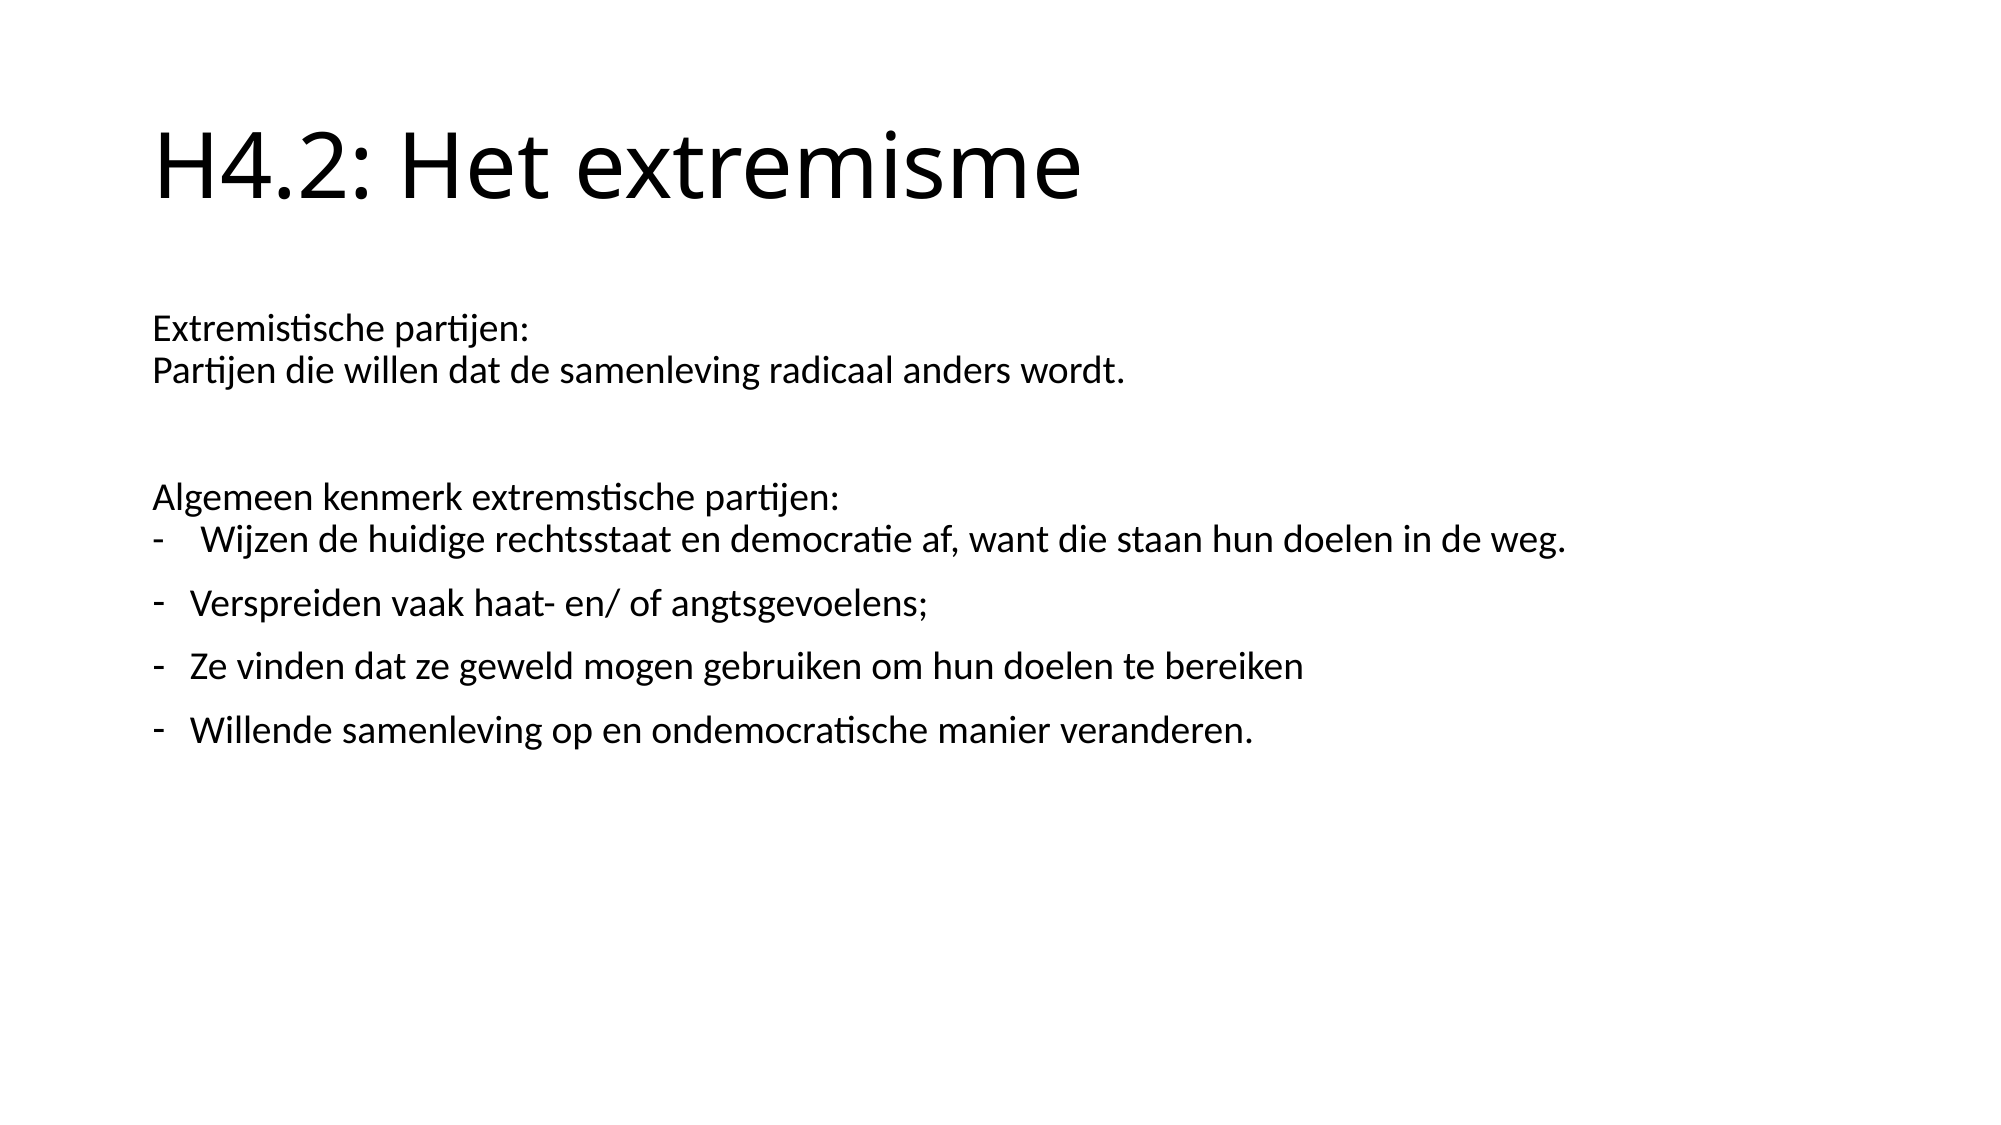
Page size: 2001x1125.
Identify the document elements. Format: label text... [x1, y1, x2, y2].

list Extremistische partijen: Partijen die willen dat de samenleving radicaal anders wordt. Algemeen kenmerk extremstische partijen: - Wijzen de huidige rechtsstaat en democratie af, want die staan hun doelen in de weg. Verspreiden vaak haat- en/ of angtsgevoelens; Ze vinden dat ze geweld mogen gebruiken om hun doelen te bereiken Willende samenleving op en ondemocratische manier veranderen. [137, 299, 1863, 1014]
title H4.2: Het extremisme [137, 59, 1863, 278]
